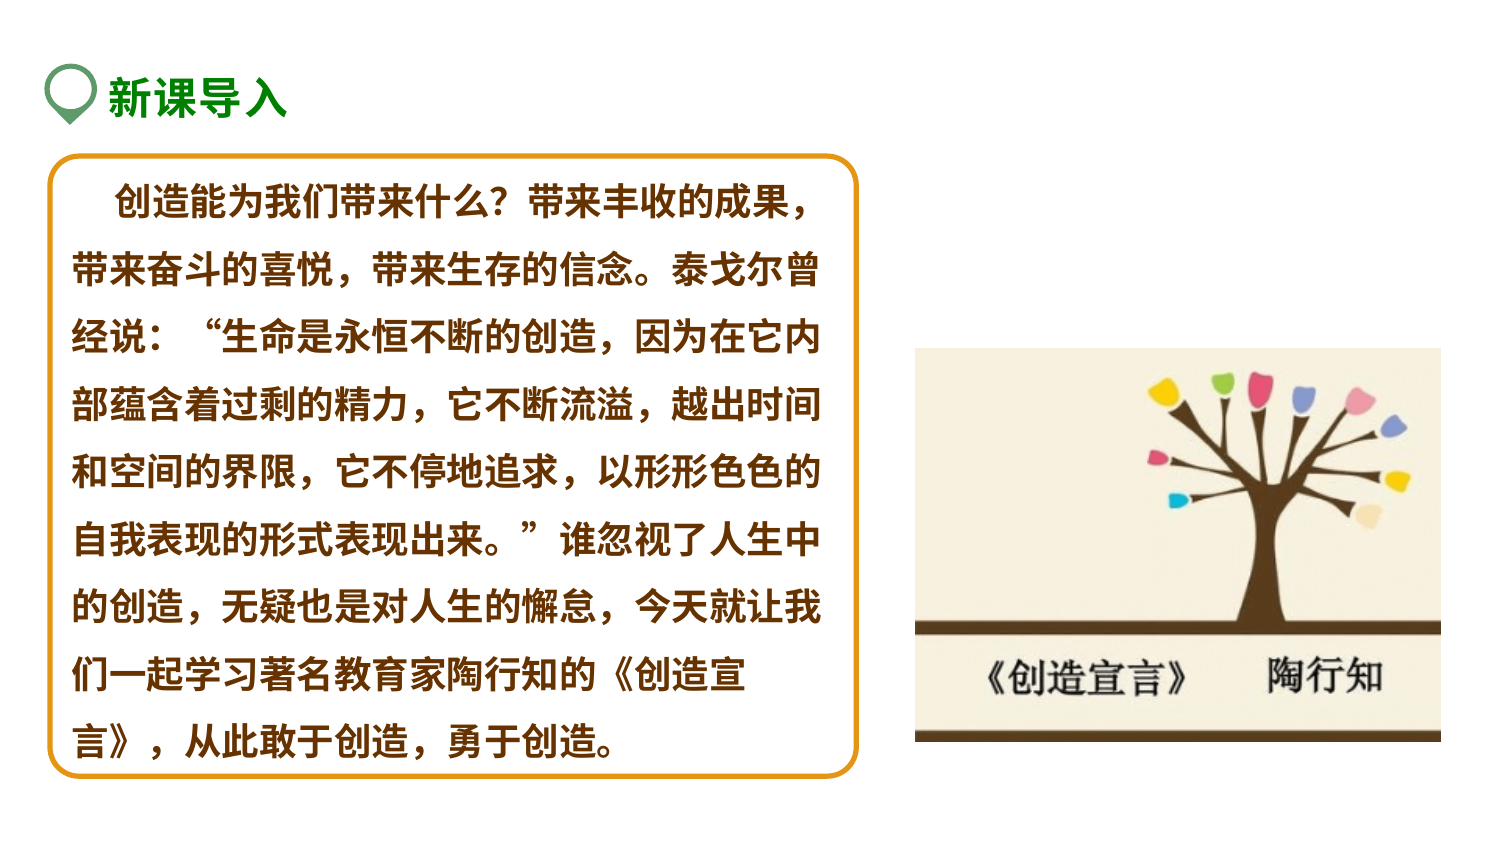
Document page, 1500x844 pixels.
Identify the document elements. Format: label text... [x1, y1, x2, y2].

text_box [44, 63, 317, 132]
picture [915, 348, 1441, 742]
text_box [49, 156, 857, 777]
text_box 创造能为我们带来什么？带来丰收的成果，带来奋斗的喜悦，带来生存的信念。泰戈尔曾经说：“生命是永恒不断的创造，因为在它内部蕴含着过剩的精力，它不断流溢，越出时间和空间的界限，它不停地追求，以形形色色的自我表现的形式表现出来。”谁忽视了人生中的创造，无疑也是对人生的懈怠，今天就让我们一起学习著名教育家陶行知的《创造宣言》，从此敢于创造，勇于创造。 [60, 150, 868, 769]
